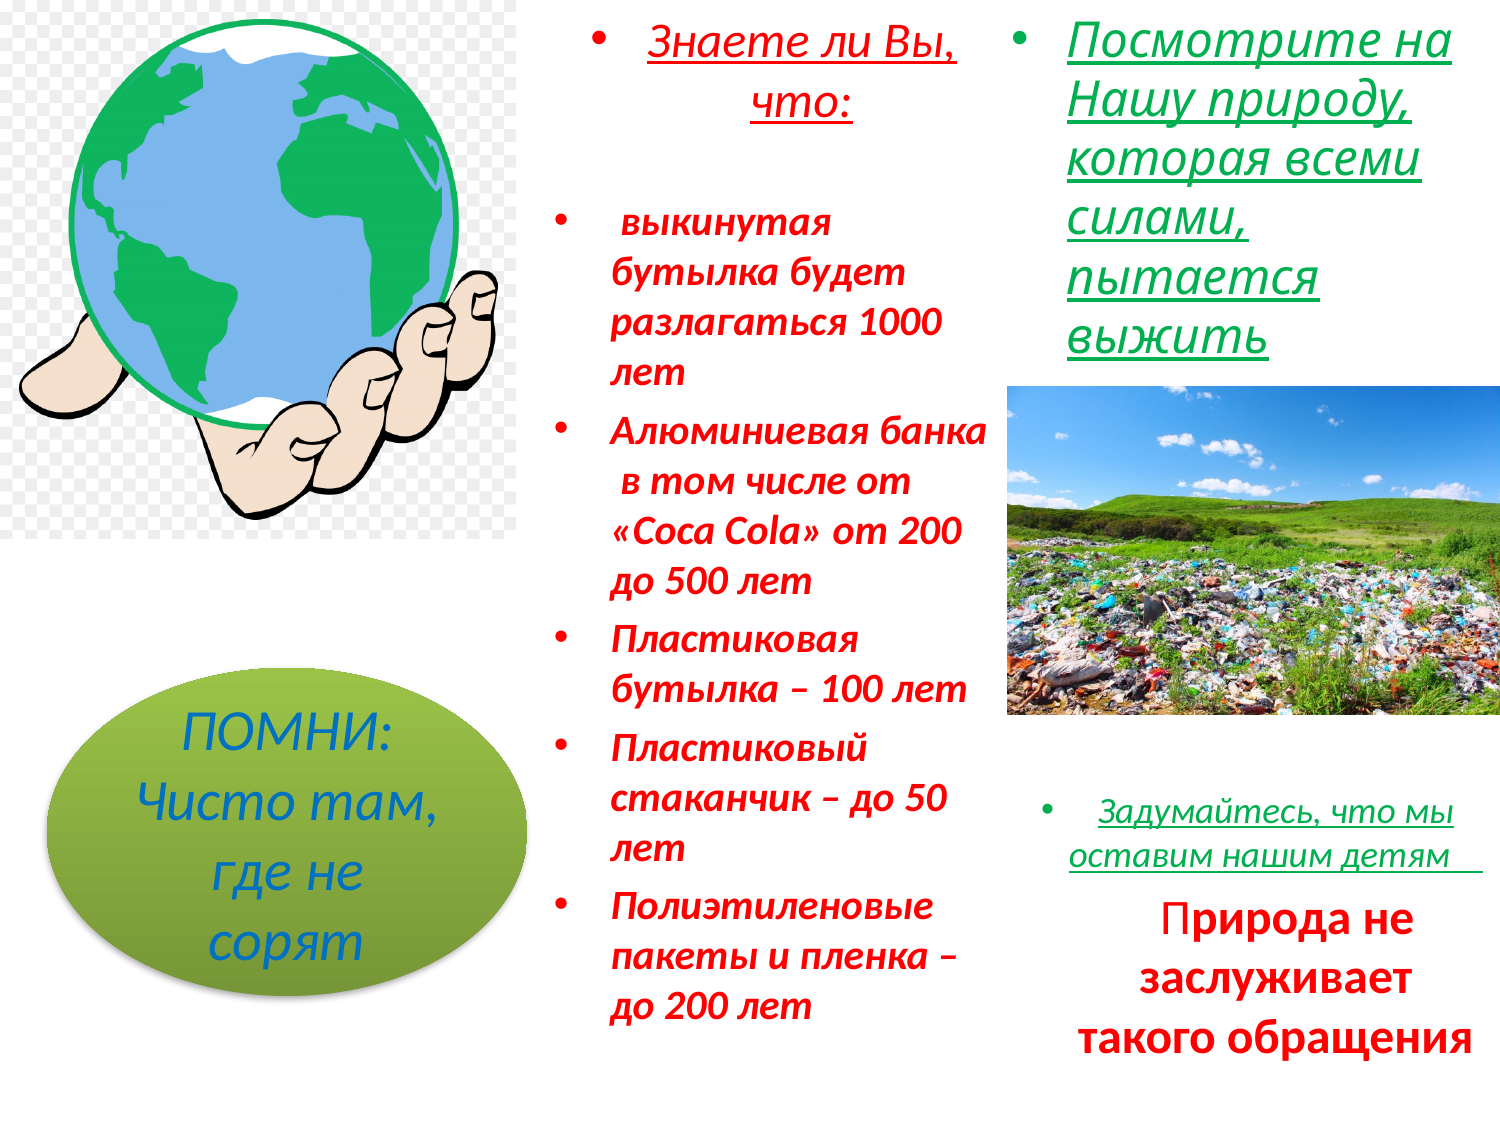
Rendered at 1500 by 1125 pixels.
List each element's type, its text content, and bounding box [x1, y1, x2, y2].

list Знаете ли Вы, что: выкинутая бутылка будет разлагаться 1000 лет Алюминиевая банка в том числе от «Coca Cola» от 200 до 500 лет Пластиковая бутылка – 100 лет Пластиковый стаканчик – до 50 лет Полиэтиленовые пакеты и пленка – до 200 лет [539, 0, 996, 1125]
picture [0, 0, 516, 540]
list Посмотрите на Нашу природу, которая всеми силами, пытается выжить Задумайтесь, что мы оставим нашим детям Природа не заслуживает такого обращения [996, 0, 1500, 1125]
text_box ПОМНИ: Чисто там, где не сорят [46, 667, 528, 997]
picture [1007, 386, 1500, 715]
